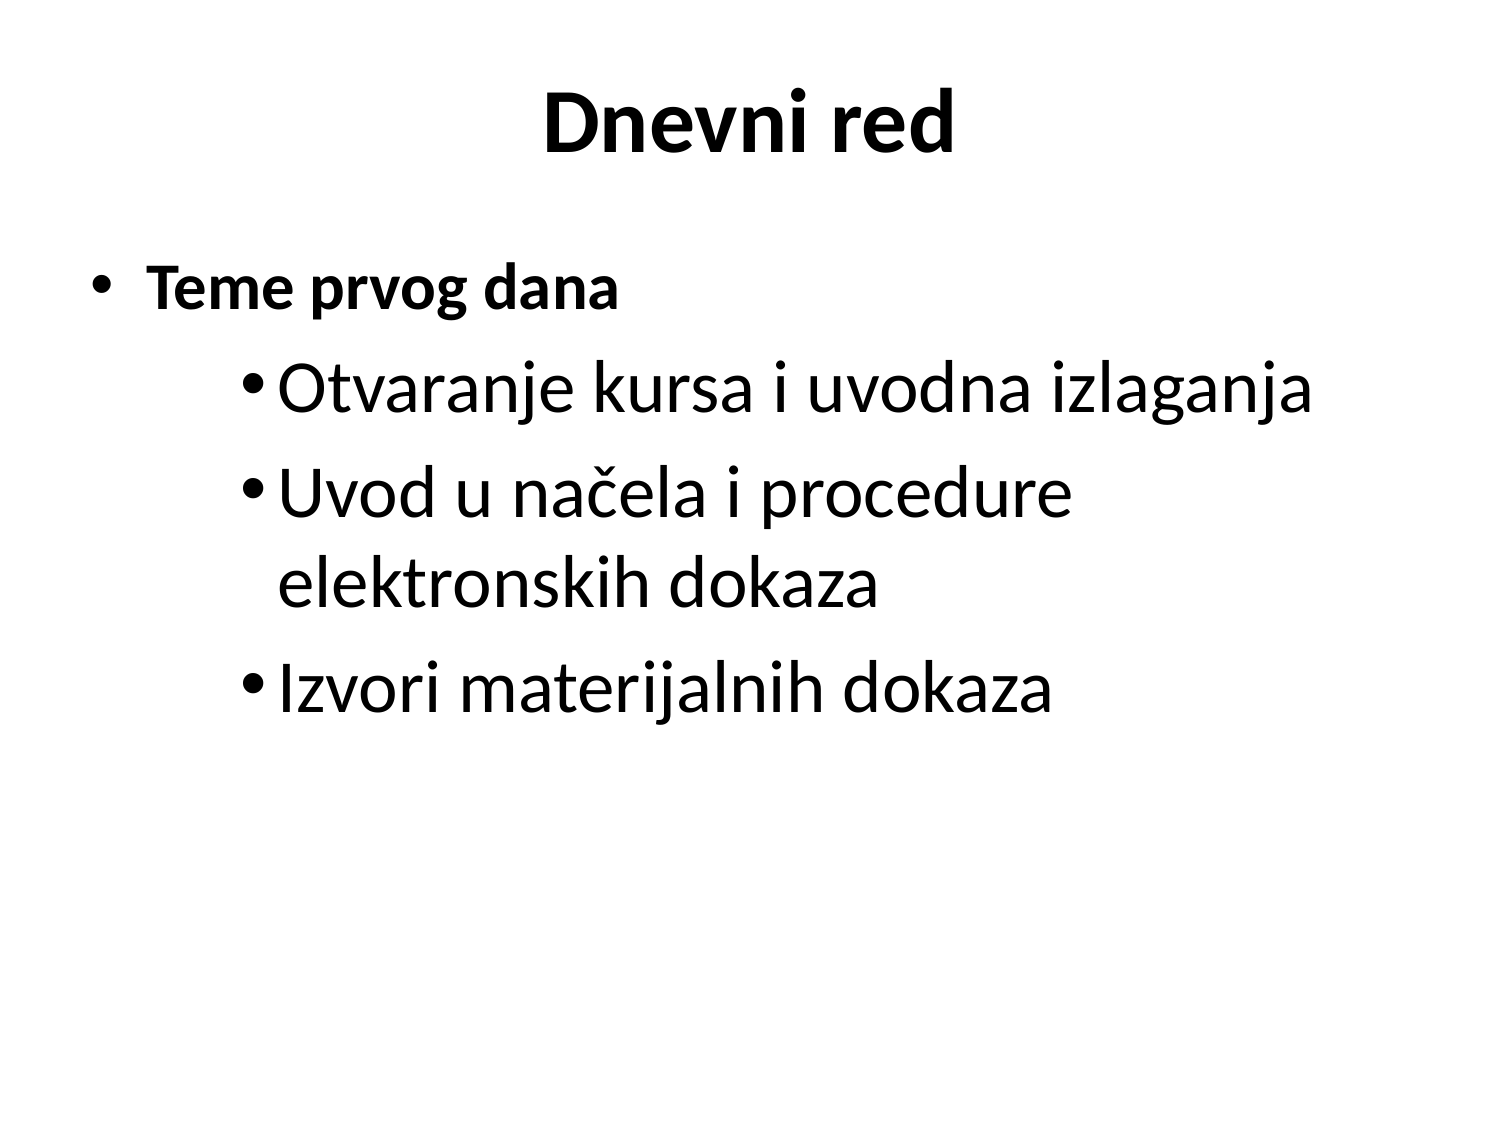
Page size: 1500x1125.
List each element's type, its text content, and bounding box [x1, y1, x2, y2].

list Teme prvog dana Otvaranje kursa i uvodna izlaganja Uvod u načela i procedure elektronskih dokaza Izvori materijalnih dokaza [75, 235, 1472, 881]
title Dnevni red [75, 45, 1425, 187]
